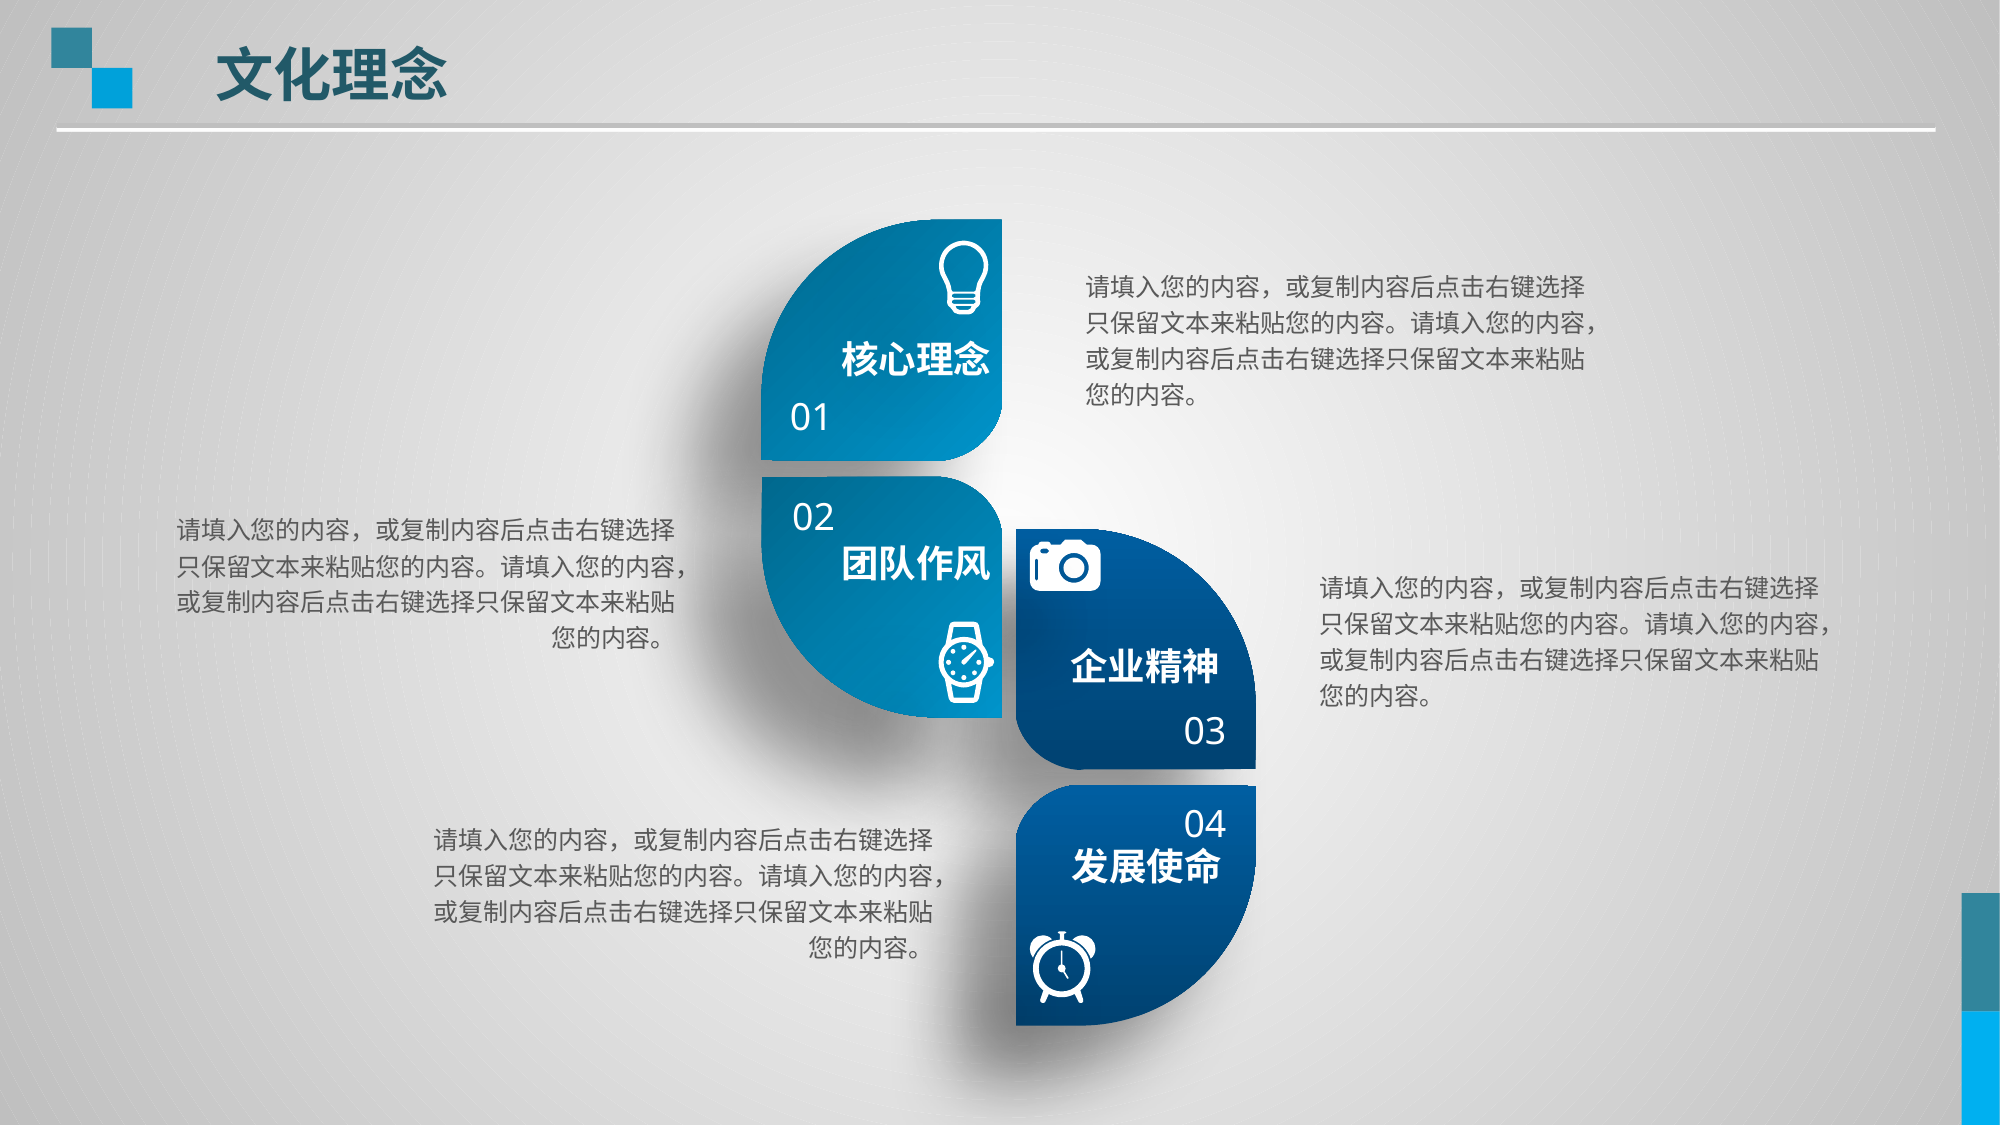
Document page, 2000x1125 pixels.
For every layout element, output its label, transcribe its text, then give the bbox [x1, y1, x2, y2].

text_box 请填入您的内容，或复制内容后点击右键选择只保留文本来粘贴您的内容。请填入您的内容，或复制内容后点击右键选择只保留文本来粘贴您的内容。 [161, 501, 691, 661]
text_box 请填入您的内容，或复制内容后点击右键选择只保留文本来粘贴您的内容。请填入您的内容，或复制内容后点击右键选择只保留文本来粘贴您的内容。 [419, 811, 930, 970]
text_box 文化理念 [200, 30, 638, 116]
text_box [1015, 528, 1257, 771]
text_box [1015, 784, 1259, 1026]
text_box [761, 476, 1058, 718]
text_box 请填入您的内容，或复制内容后点击右键选择只保留文本来粘贴您的内容。请填入您的内容，或复制内容后点击右键选择只保留文本来粘贴您的内容。 [1070, 258, 1601, 417]
text_box 请填入您的内容，或复制内容后点击右键选择只保留文本来粘贴您的内容。请填入您的内容，或复制内容后点击右键选择只保留文本来粘贴您的内容。 [1305, 559, 1835, 718]
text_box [761, 219, 1058, 462]
